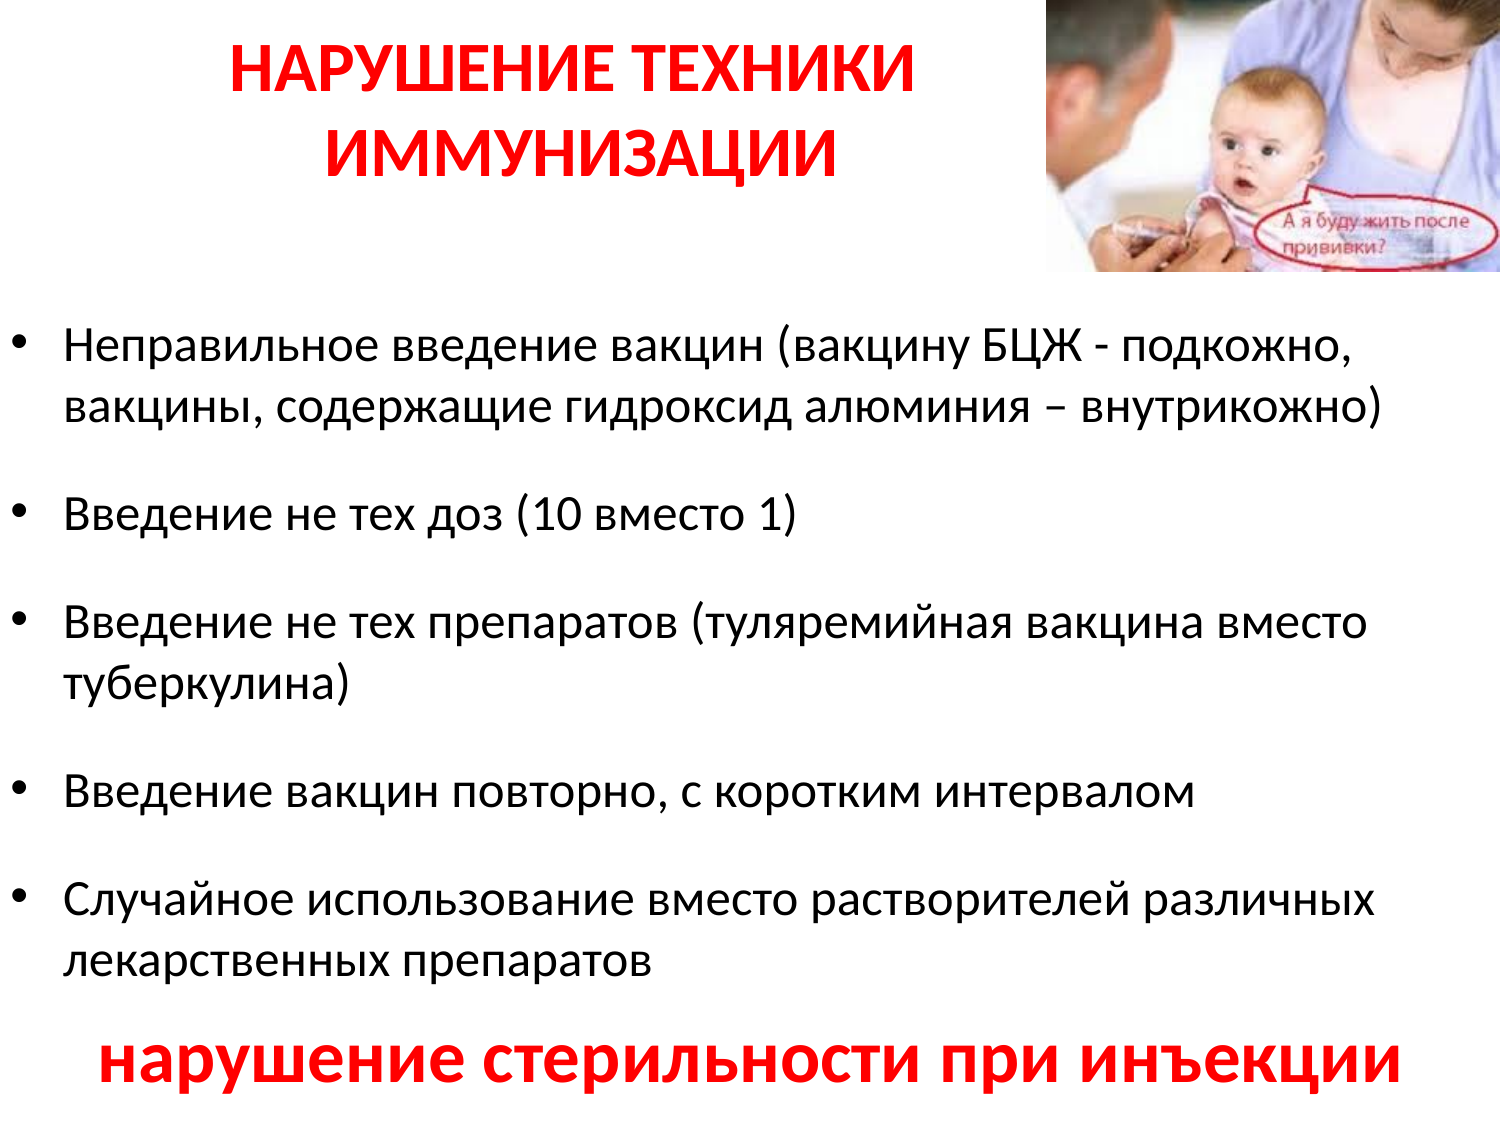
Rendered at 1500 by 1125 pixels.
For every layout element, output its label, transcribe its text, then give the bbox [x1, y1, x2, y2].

list Неправильное введение вакцин (вакцину БЦЖ - подкожно, вакцины, содержащие гидроксид алюминия – внутрикожно) Введение не тех доз (10 вместо 1) Введение не тех препаратов (туляремийная вакцина вместо туберкулина) Введение вакцин повторно, с коротким интервалом Случайное использование вместо растворителей различных лекарственных препаратов [0, 302, 1500, 1000]
text_box нарушение стерильности при инъекции [82, 999, 1420, 1105]
picture [1046, 0, 1500, 273]
text_box НАРУШЕНИЕ ТЕХНИКИ ИММУНИЗАЦИИ [0, 0, 1044, 216]
